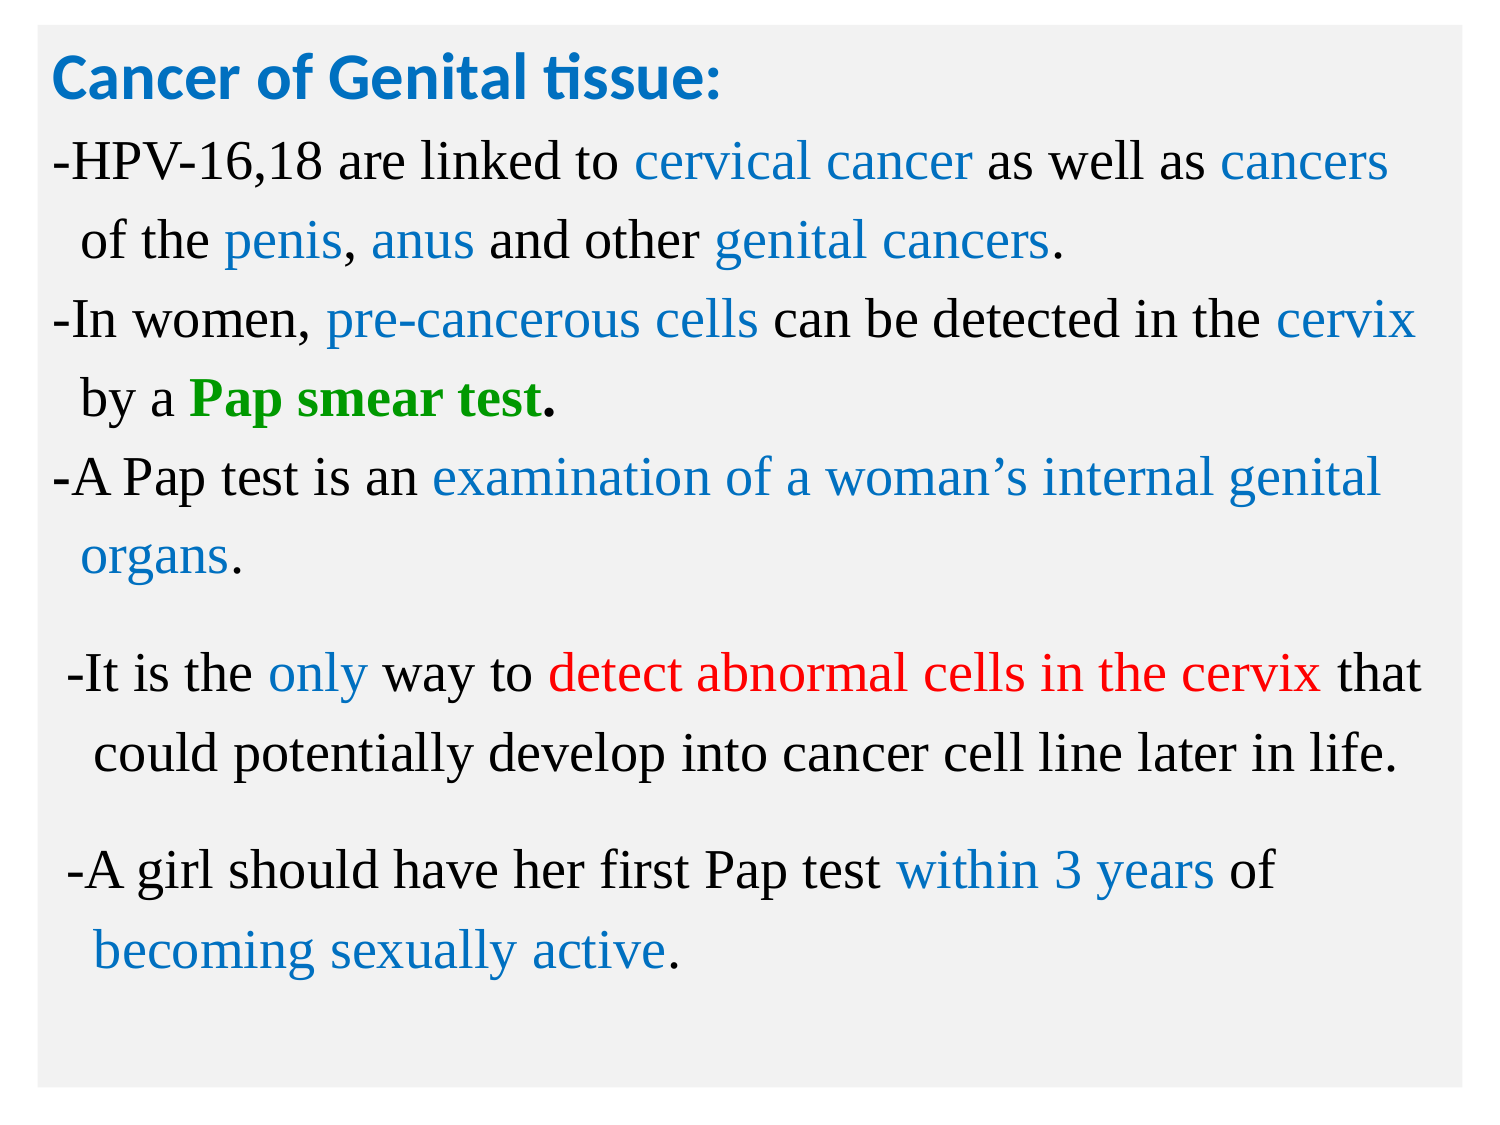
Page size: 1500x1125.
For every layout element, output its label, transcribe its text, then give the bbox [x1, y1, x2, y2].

subtitle Cancer of Genital tissue: -HPV-16,18 are linked to cervical cancer as well as cancers of the penis, anus and other genital cancers. -In women, pre-cancerous cells can be detected in the cervix by a Pap smear test. -A Pap test is an examination of a woman’s internal genital organs. -It is the only way to detect abnormal cells in the cervix that could potentially develop into cancer cell line later in life. -A girl should have her first Pap test within 3 years of becoming sexually active. [37, 24, 1463, 1088]
title n [37, 17, 50, 24]
